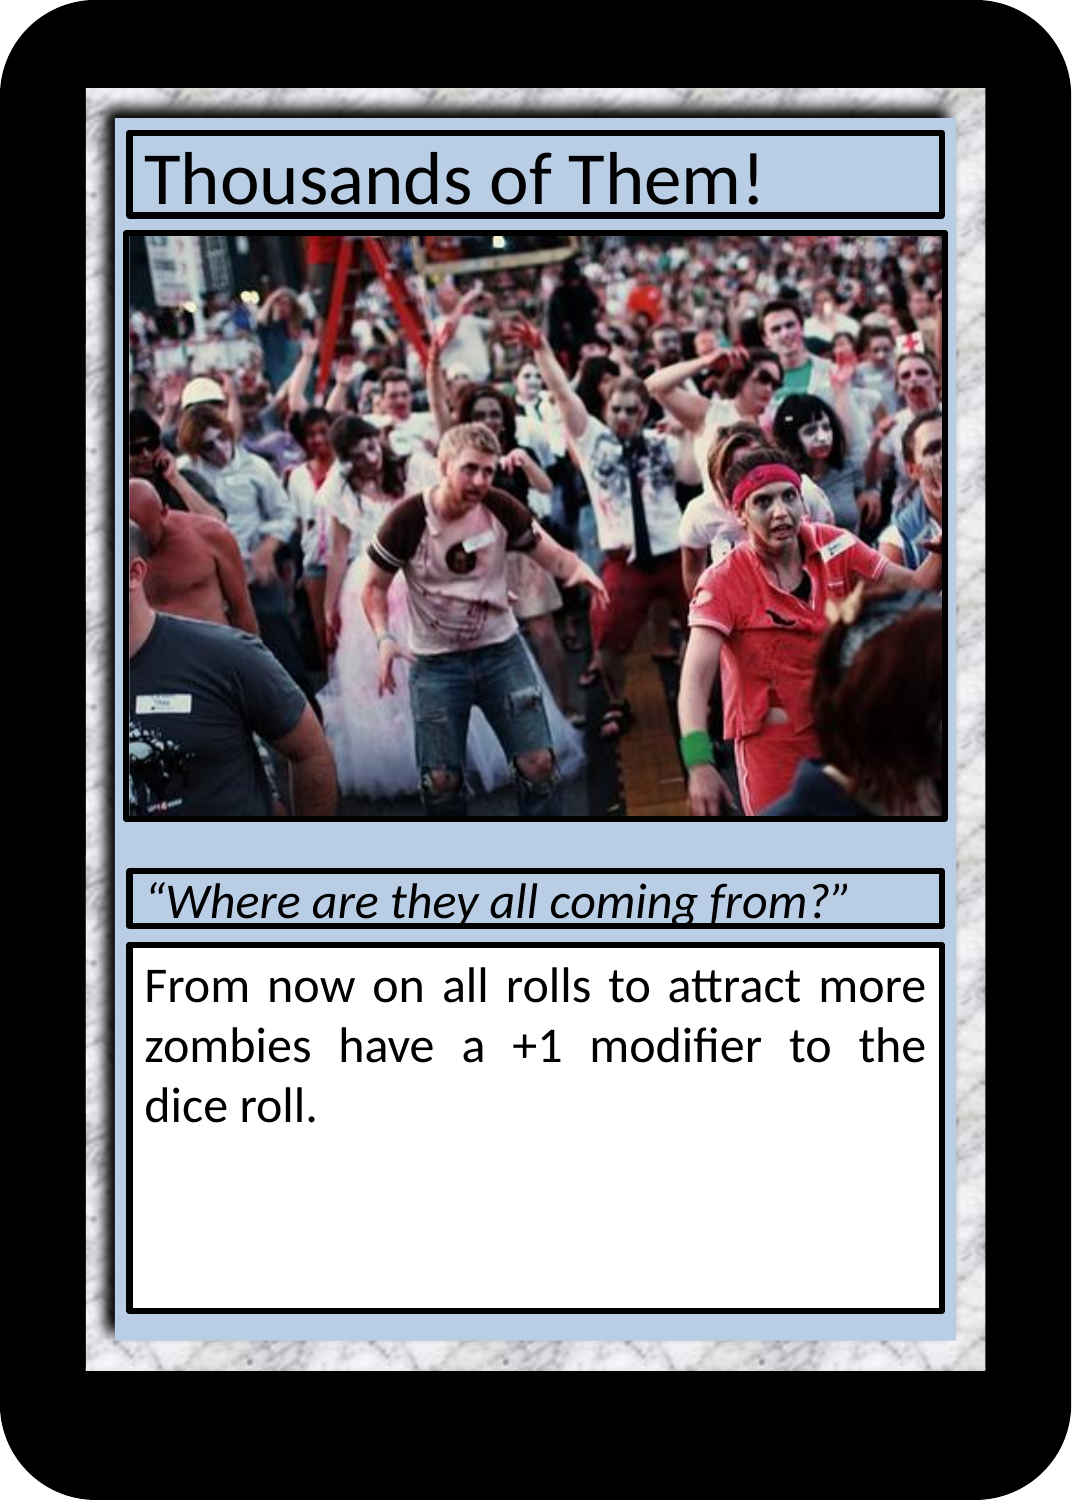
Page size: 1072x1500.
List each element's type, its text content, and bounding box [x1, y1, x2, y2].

list From now on all rolls to attract more zombies have a +1 modifier to the dice roll. [126, 942, 945, 1314]
title Thousands of Them! [126, 130, 945, 219]
list “Where are they all coming from?” [126, 868, 945, 929]
picture [85, 88, 986, 1371]
